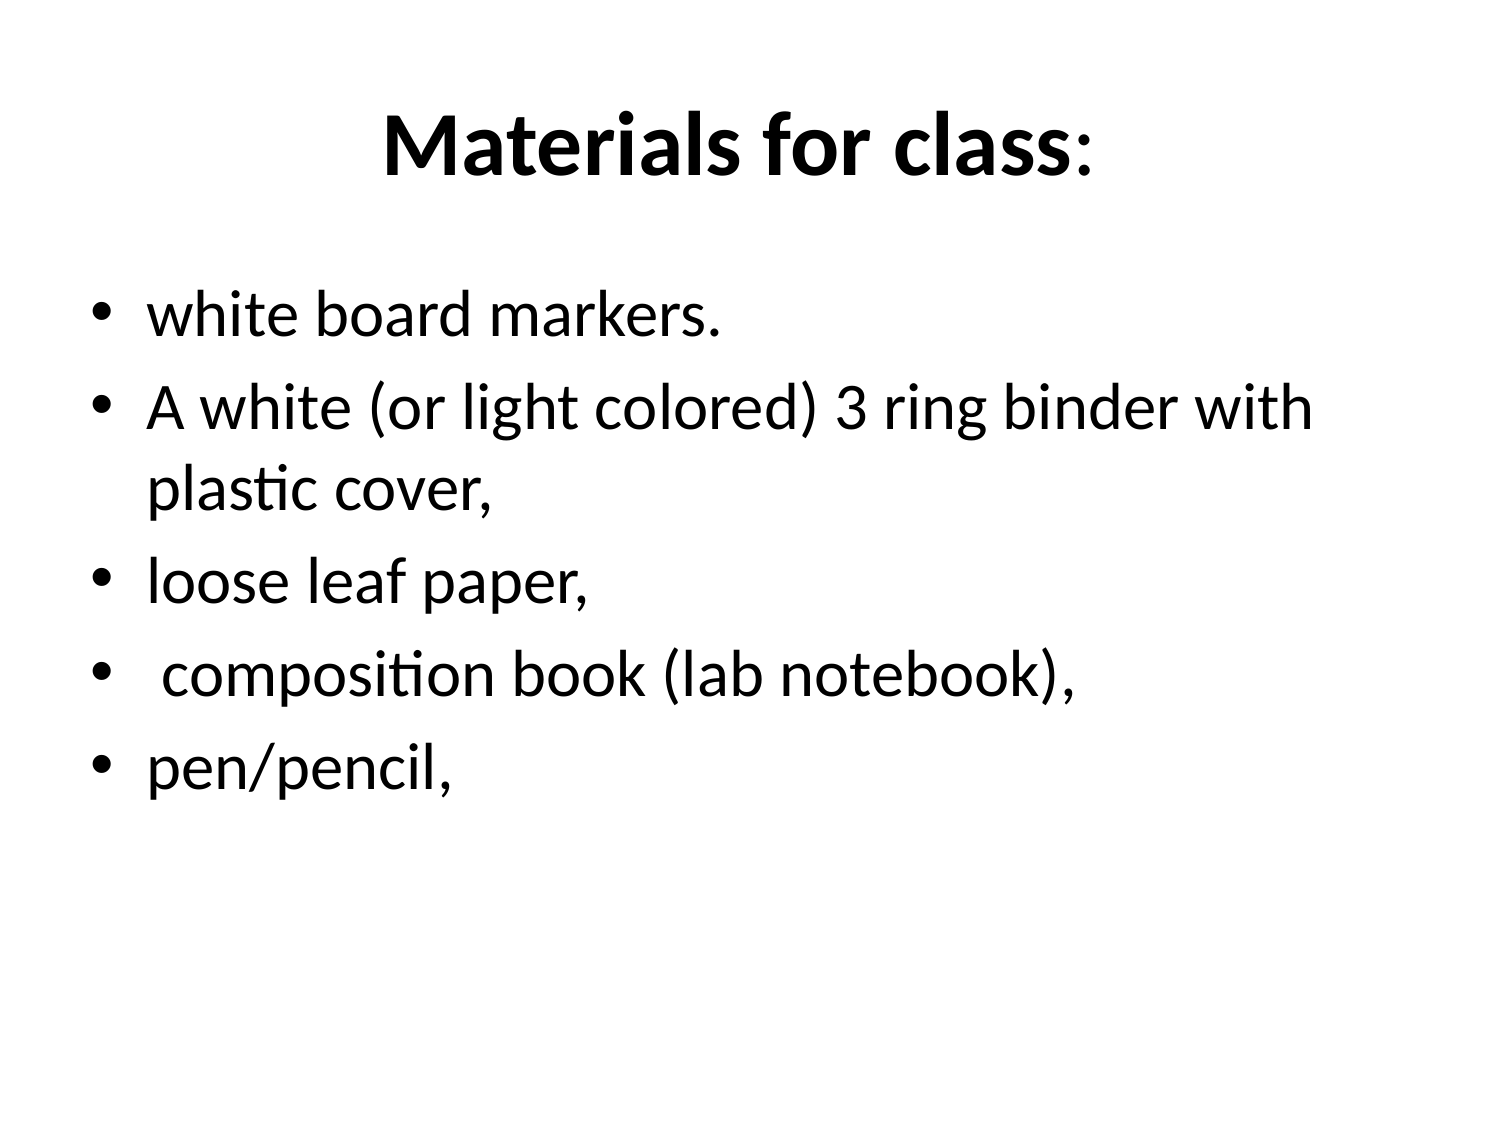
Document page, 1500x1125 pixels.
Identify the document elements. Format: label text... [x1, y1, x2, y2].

list white board markers. A white (or light colored) 3 ring binder with plastic cover, loose leaf paper, composition book (lab notebook), pen/pencil, [75, 262, 1425, 1005]
title Materials for class: [75, 45, 1425, 233]
